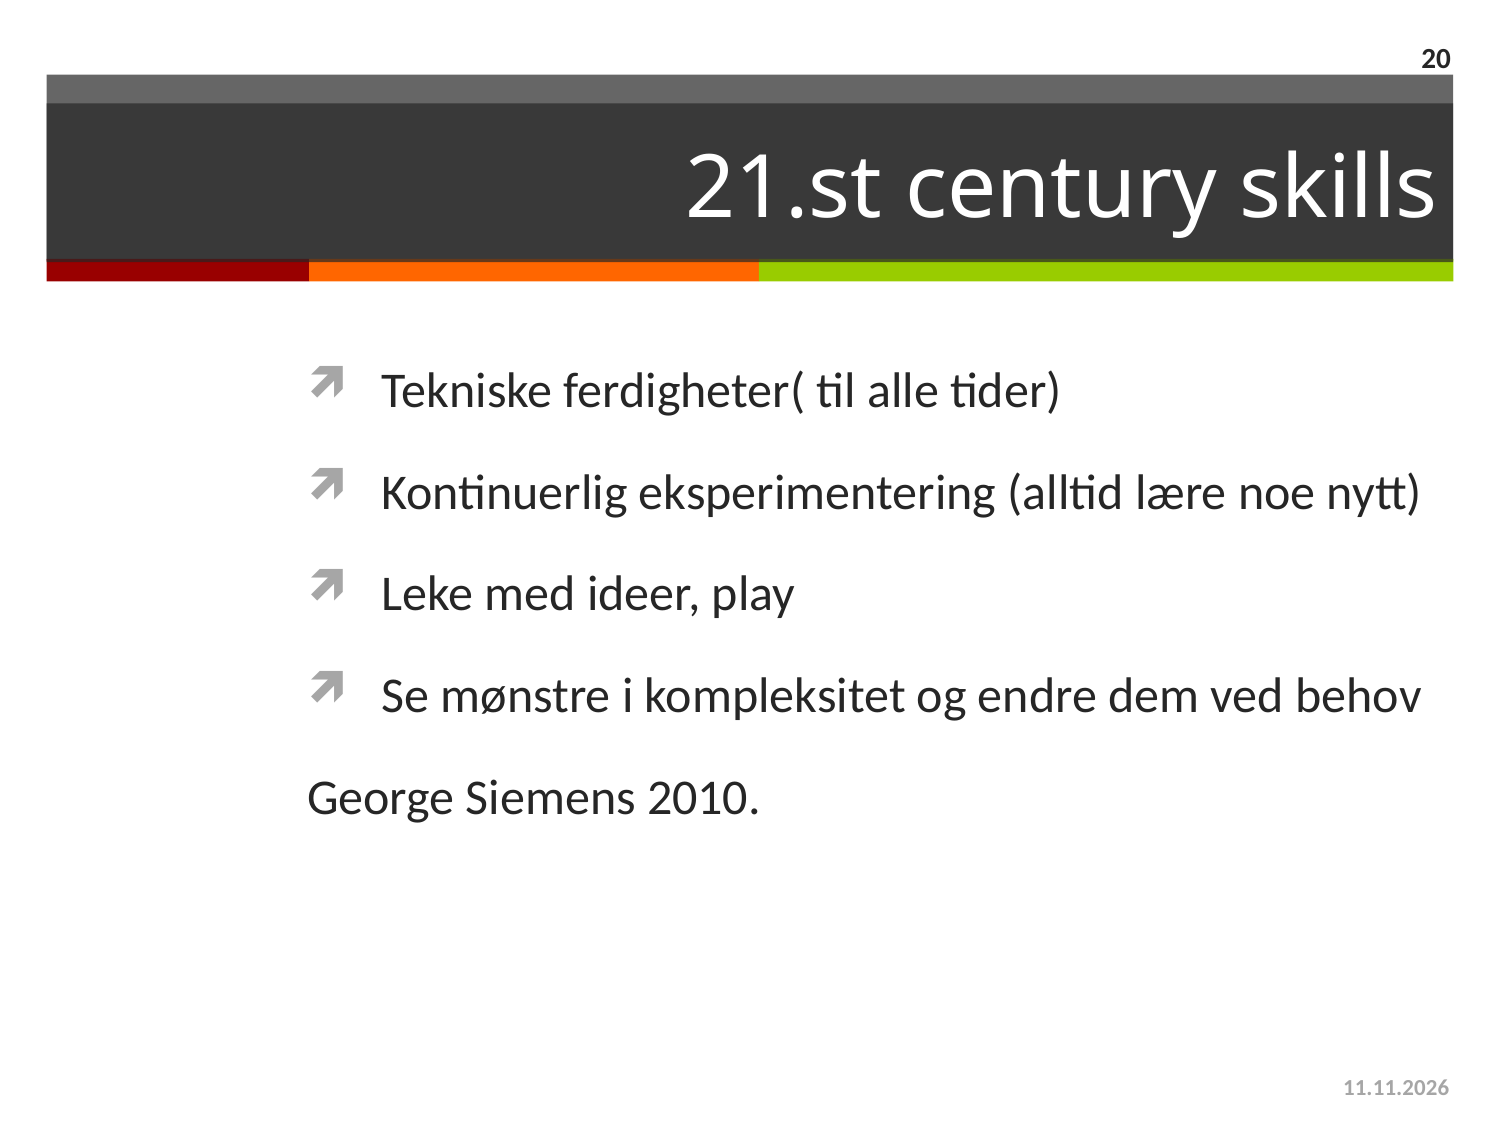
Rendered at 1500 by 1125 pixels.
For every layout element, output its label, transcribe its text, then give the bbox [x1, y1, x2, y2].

title 21.st century skills [46, 103, 1454, 263]
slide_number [1114, 1055, 1465, 1116]
slide_number 20 [1362, 27, 1466, 87]
list Tekniske ferdigheter( til alle tider) Kontinuerlig eksperimentering (alltid lære noe nytt) Leke med ideer, play Se mønstre i kompleksitet og endre dem ved behov George Siemens 2010. [292, 350, 1454, 1005]
